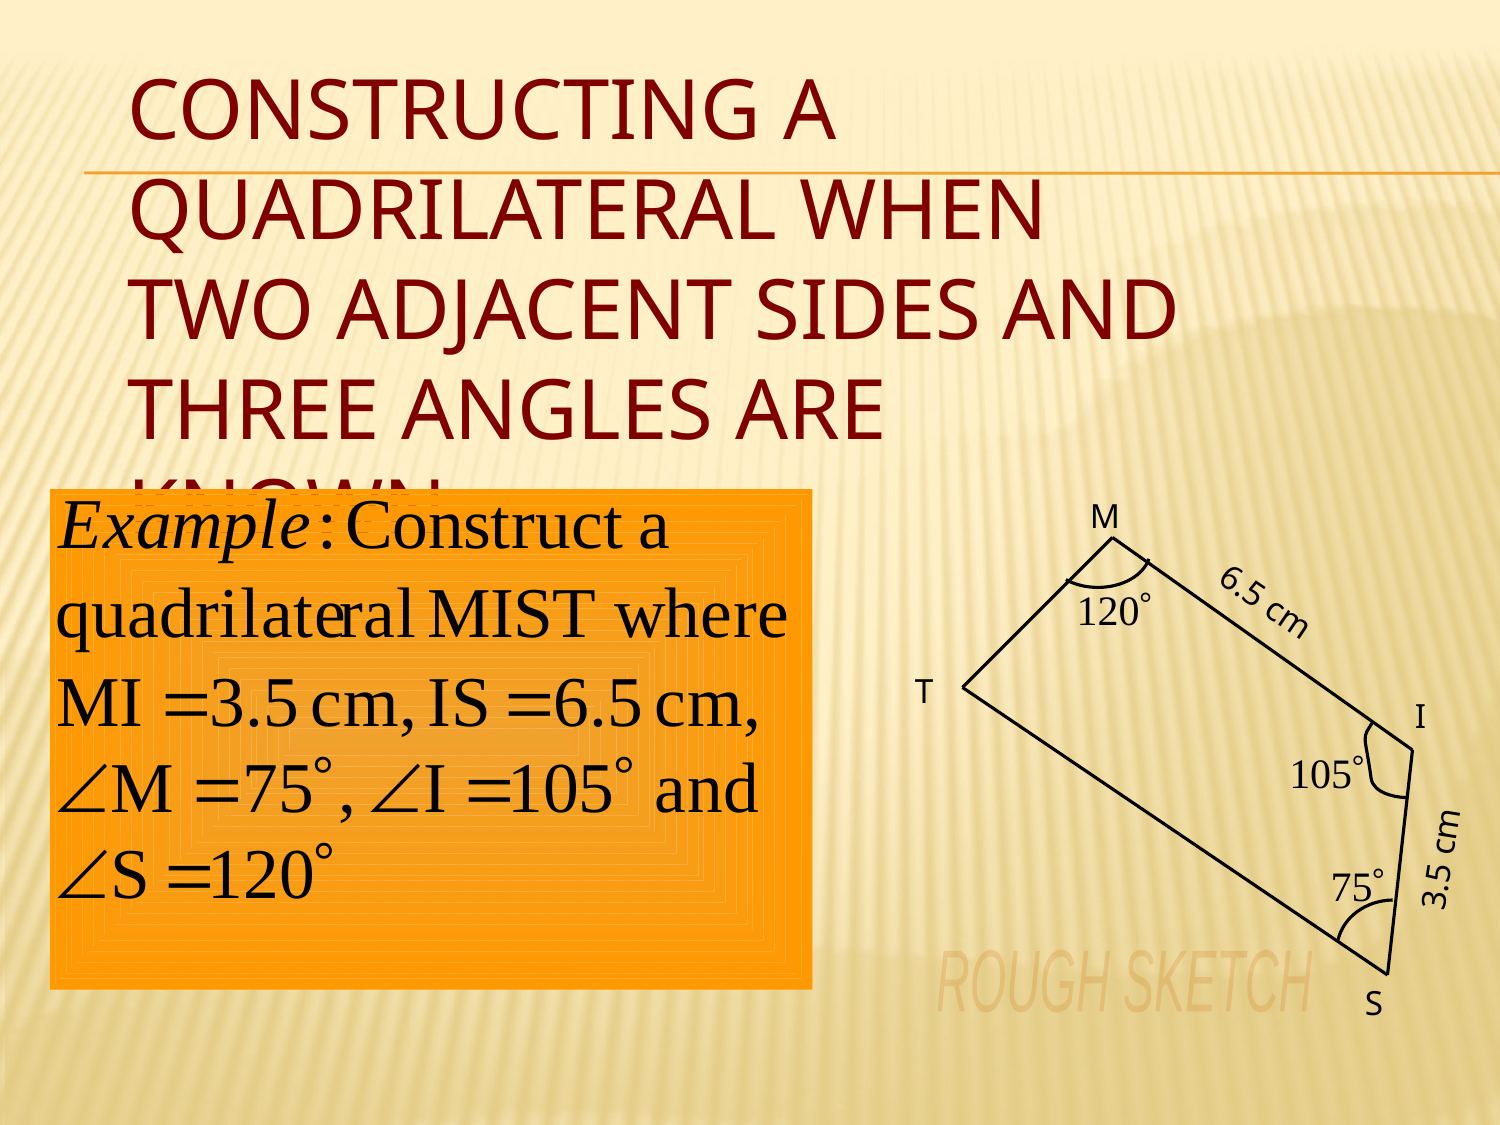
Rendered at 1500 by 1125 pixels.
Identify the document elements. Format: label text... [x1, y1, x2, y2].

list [1074, 587, 1163, 637]
text_box [1065, 549, 1149, 586]
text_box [1287, 749, 1376, 800]
text_box 6.5 cm [1196, 541, 1341, 664]
text_box I [1400, 687, 1500, 773]
text_box T [900, 662, 1000, 748]
title Constructing a Quadrilateral when two adjacent sides and three angles are known [112, 174, 1240, 438]
text_box 3.5 cm [1403, 784, 1478, 929]
text_box S [1350, 974, 1450, 1060]
text_box M [1074, 487, 1175, 573]
text_box [1337, 929, 1394, 950]
text_box [1365, 721, 1409, 798]
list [49, 488, 813, 990]
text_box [1324, 862, 1396, 912]
